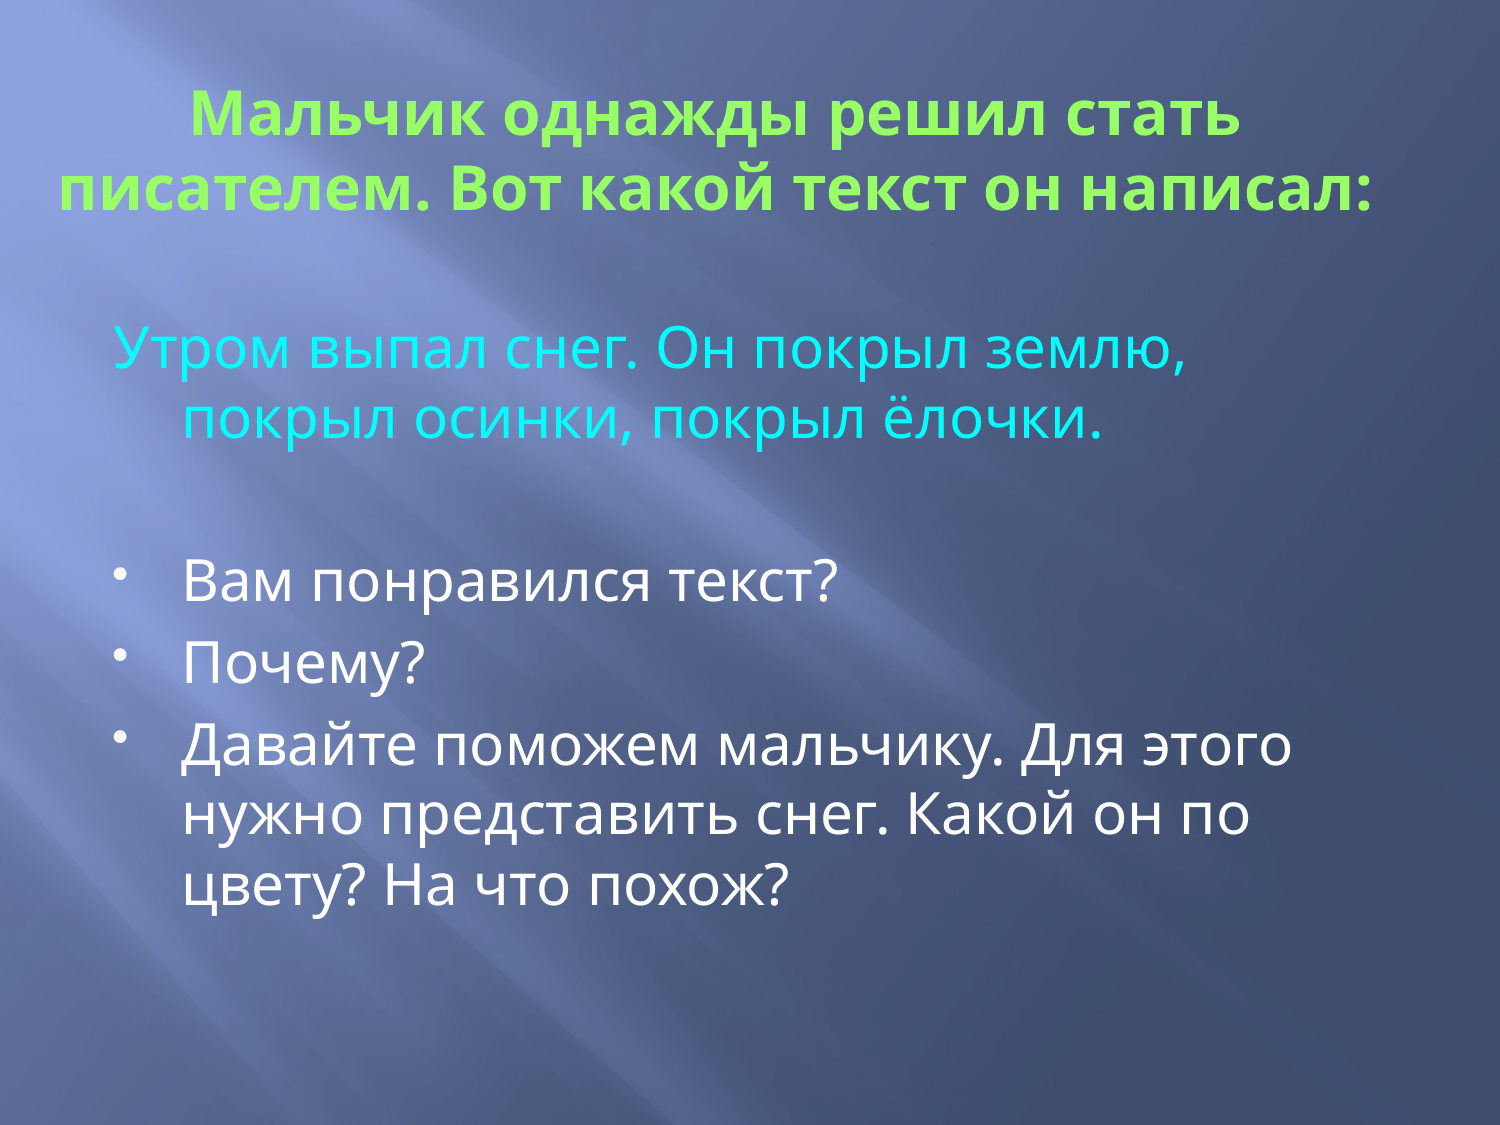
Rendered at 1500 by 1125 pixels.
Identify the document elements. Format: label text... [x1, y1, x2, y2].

list Утром выпал снег. Он покрыл землю, покрыл осинки, покрыл ёлочки. Вам понравился текст? Почему? Давайте поможем мальчику. Для этого нужно представить снег. Какой он по цвету? На что похож? [76, 302, 1427, 1076]
title Мальчик однажды решил стать писателем. Вот какой текст он написал: [41, 54, 1392, 243]
